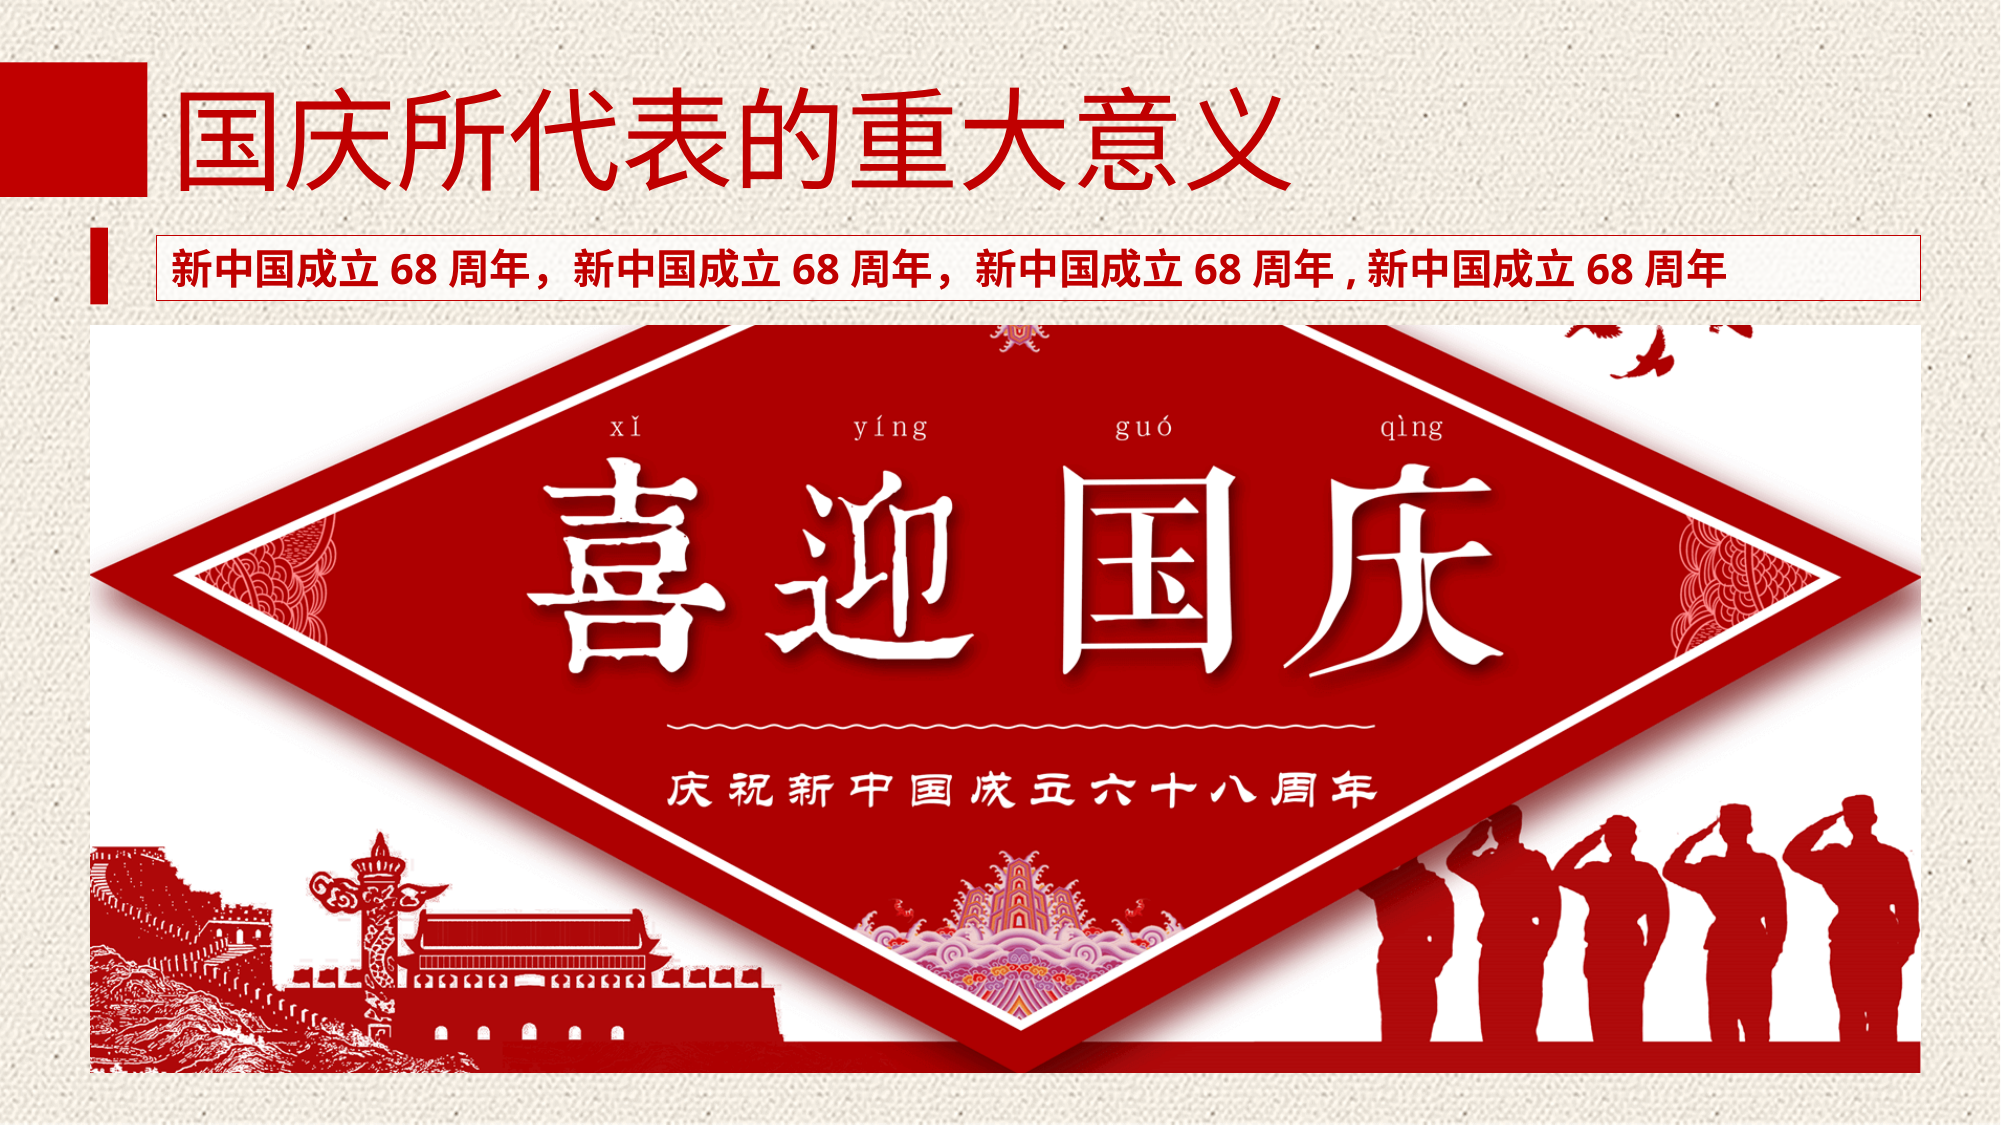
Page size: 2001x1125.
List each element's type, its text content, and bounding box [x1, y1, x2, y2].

picture [0, 0, 2001, 1125]
text_box 新中国成立68周年，新中国成立68周年，新中国成立68周年,新中国成立68周年 [156, 235, 1921, 301]
text_box 国庆所代表的重大意义 [156, 62, 1375, 213]
text_box [89, 227, 109, 305]
